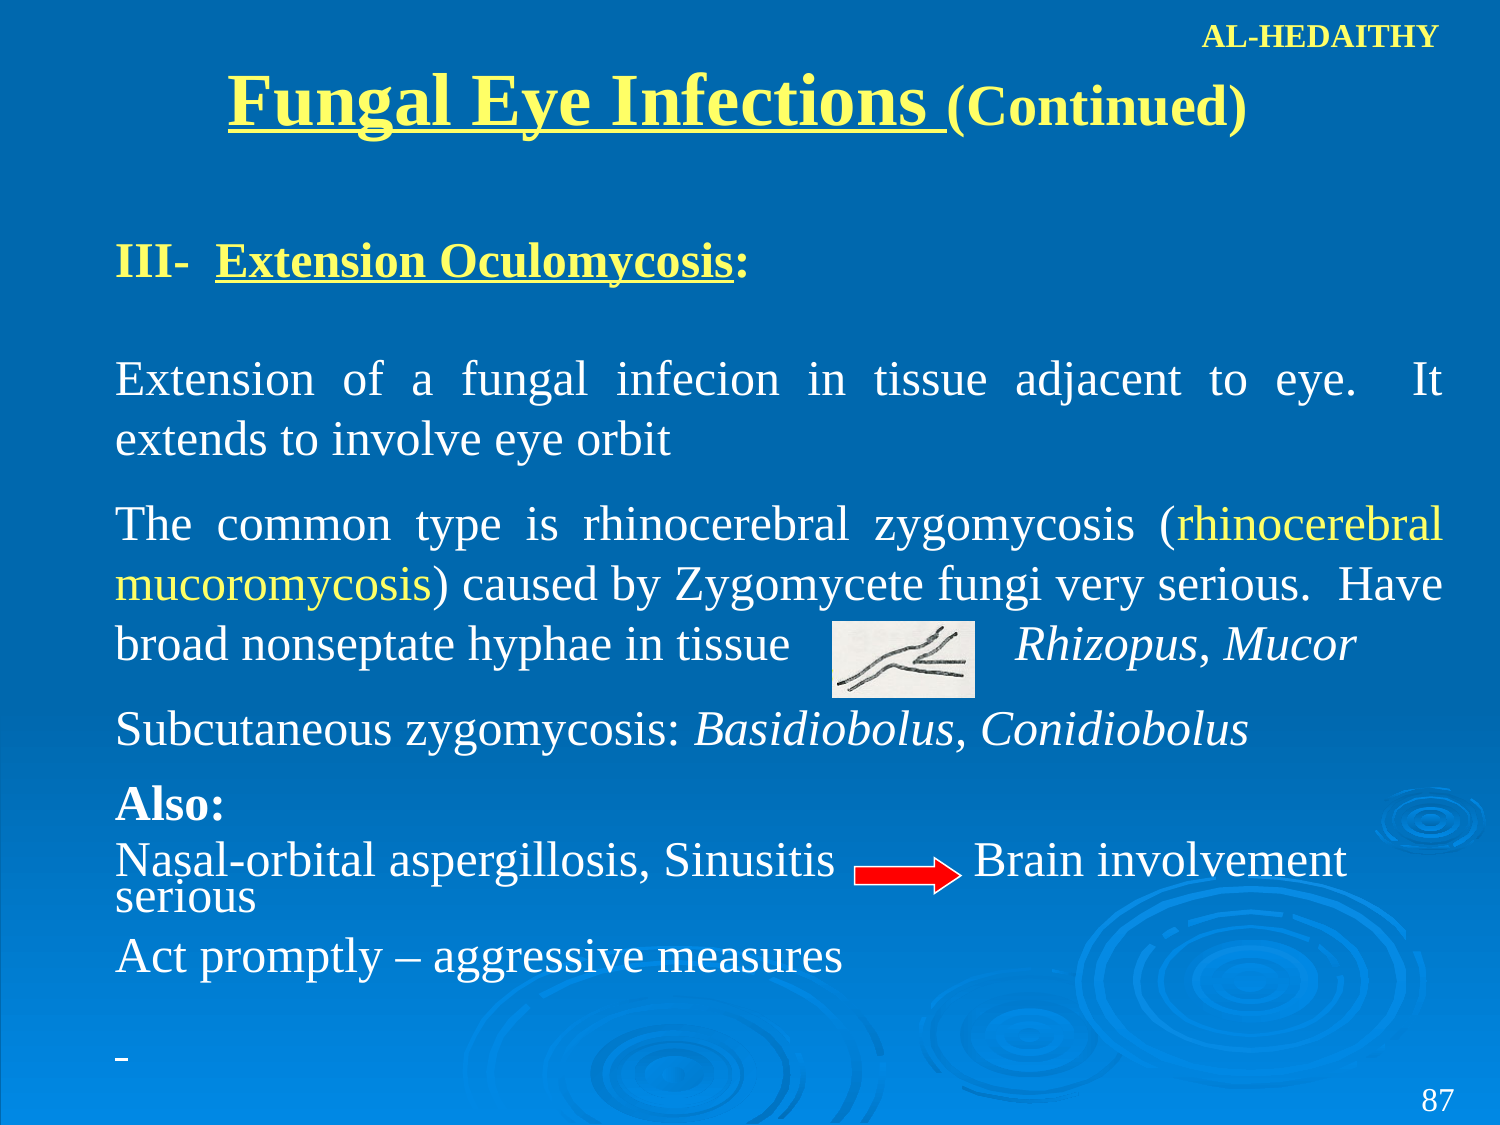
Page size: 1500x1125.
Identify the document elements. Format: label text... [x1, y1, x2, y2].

text_box [854, 857, 961, 894]
text_box Fungal Eye Infections (Continued) [159, 42, 1317, 148]
text_box AL-HEDAITHY [1186, 7, 1471, 62]
text_box Extension of a fungal infecion in tissue adjacent to eye. It extends to involve eye orbit The common type is rhinocerebral zygomycosis (rhinocerebral mucoromycosis) caused by Zygomycete fungi very serious. Have broad nonseptate hyphae in tissue Rhizopus, Mucor Subcutaneous zygomycosis: Basidiobolus, Conidiobolus Nasal-orbital aspergillosis, Sinusitis Brain involvement serious Act promptly – aggressive measures [100, 337, 1459, 1073]
text_box 87 [1370, 1070, 1500, 1125]
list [832, 620, 975, 698]
text_box Also: [100, 763, 337, 838]
text_box [112, 786, 349, 848]
text_box III- Extension Oculomycosis: [100, 219, 1365, 295]
